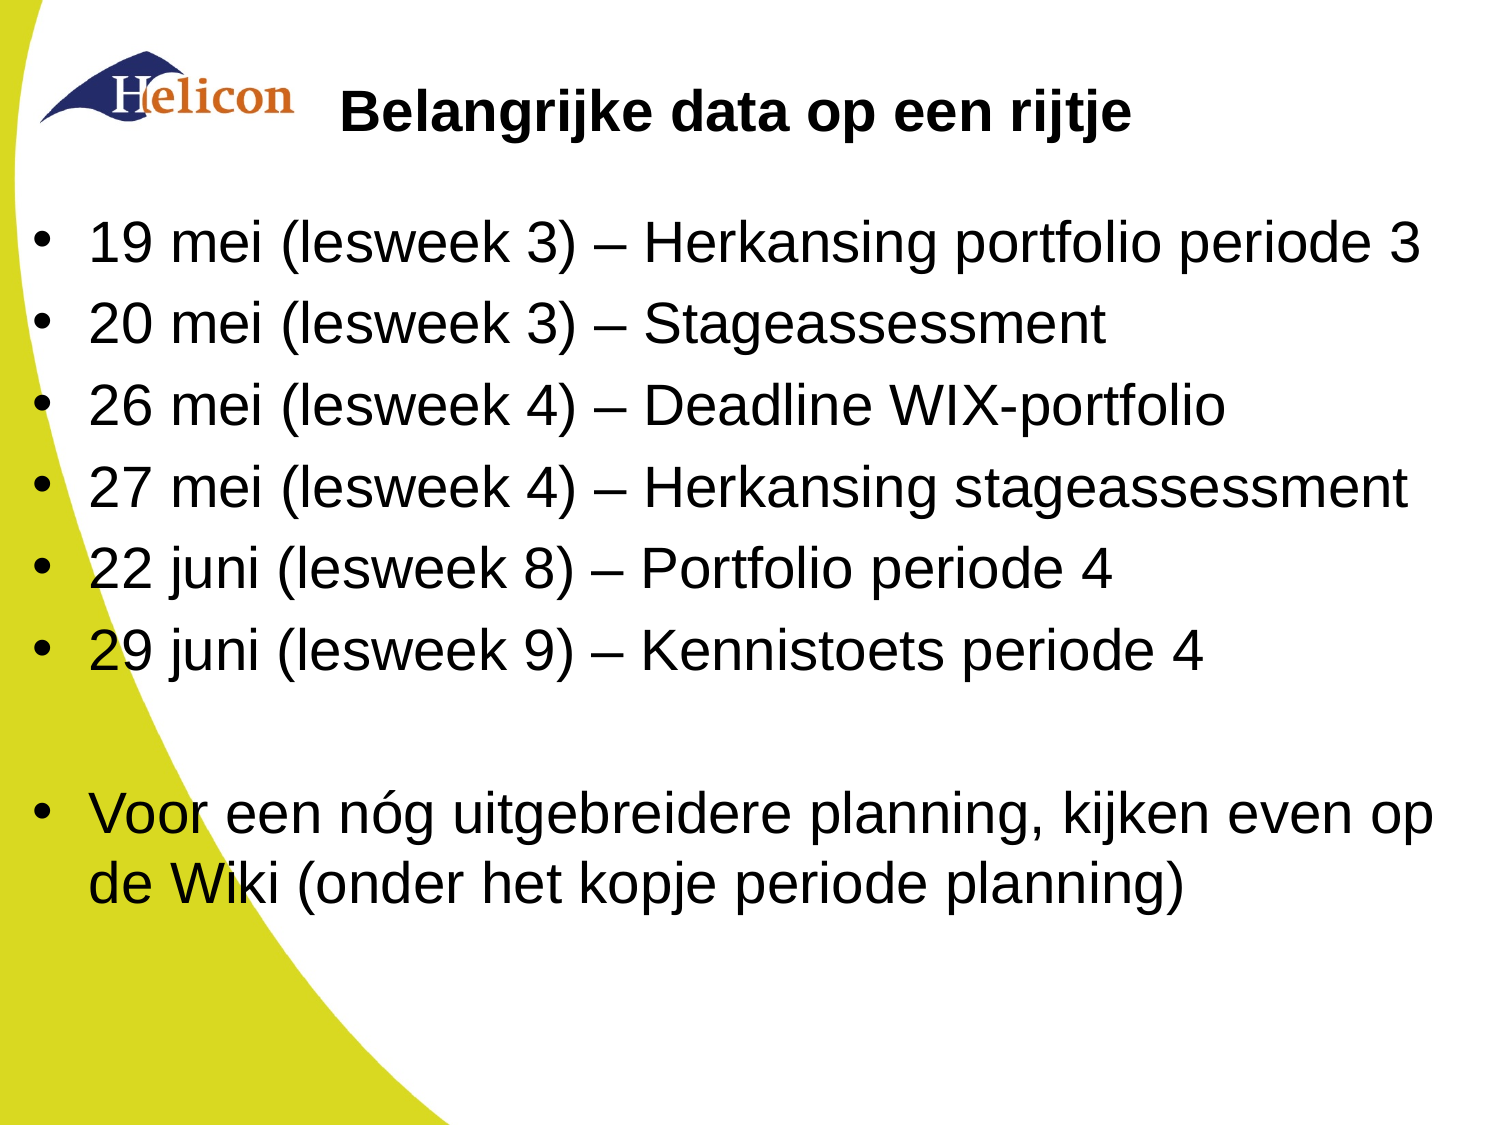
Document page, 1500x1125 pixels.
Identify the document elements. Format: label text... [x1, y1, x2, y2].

title Belangrijke data op een rijtje [324, 54, 1415, 161]
list 19 mei (lesweek 3) – Herkansing portfolio periode 3 20 mei (lesweek 3) – Stageassessment 26 mei (lesweek 4) – Deadline WIX-portfolio 27 mei (lesweek 4) – Herkansing stageassessment 22 juni (lesweek 8) – Portfolio periode 4 29 juni (lesweek 9) – Kennistoets periode 4 Voor een nóg uitgebreidere planning, kijken even op de Wiki (onder het kopje periode planning) [17, 196, 1471, 1005]
picture [0, 0, 1500, 1125]
